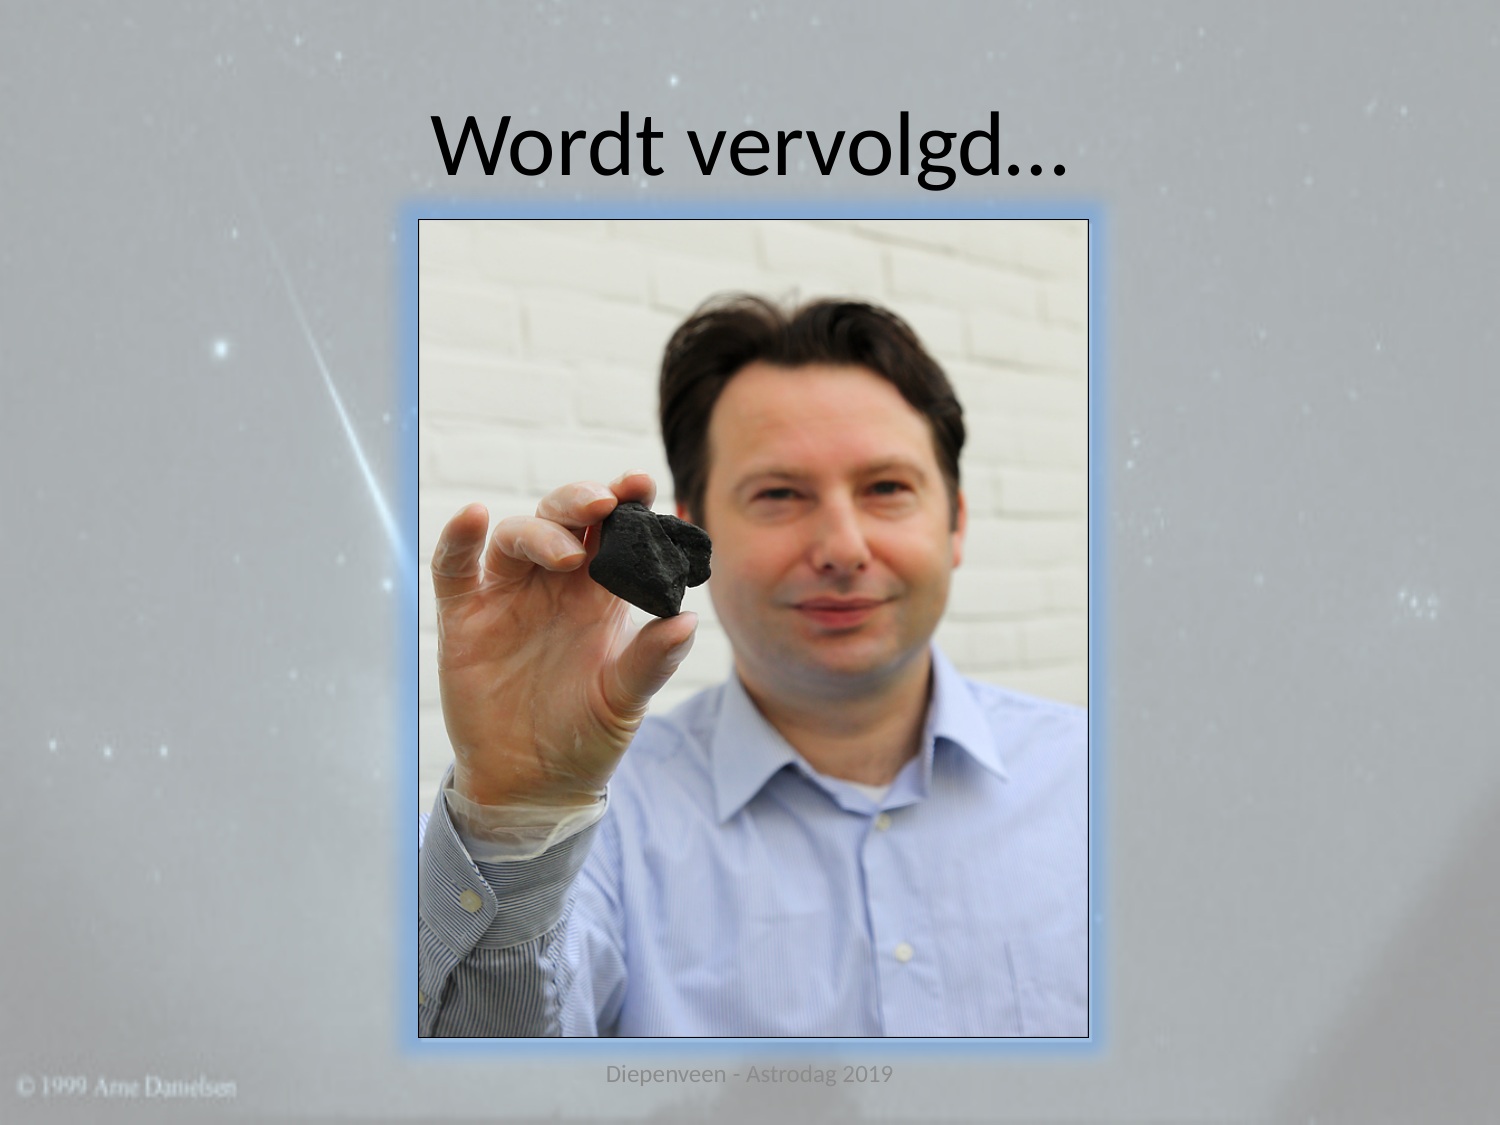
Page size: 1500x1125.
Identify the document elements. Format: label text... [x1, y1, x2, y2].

picture [417, 219, 1089, 1038]
footer Diepenveen - Astrodag 2019 [512, 1046, 988, 1103]
title Wordt vervolgd… [75, 45, 1425, 233]
